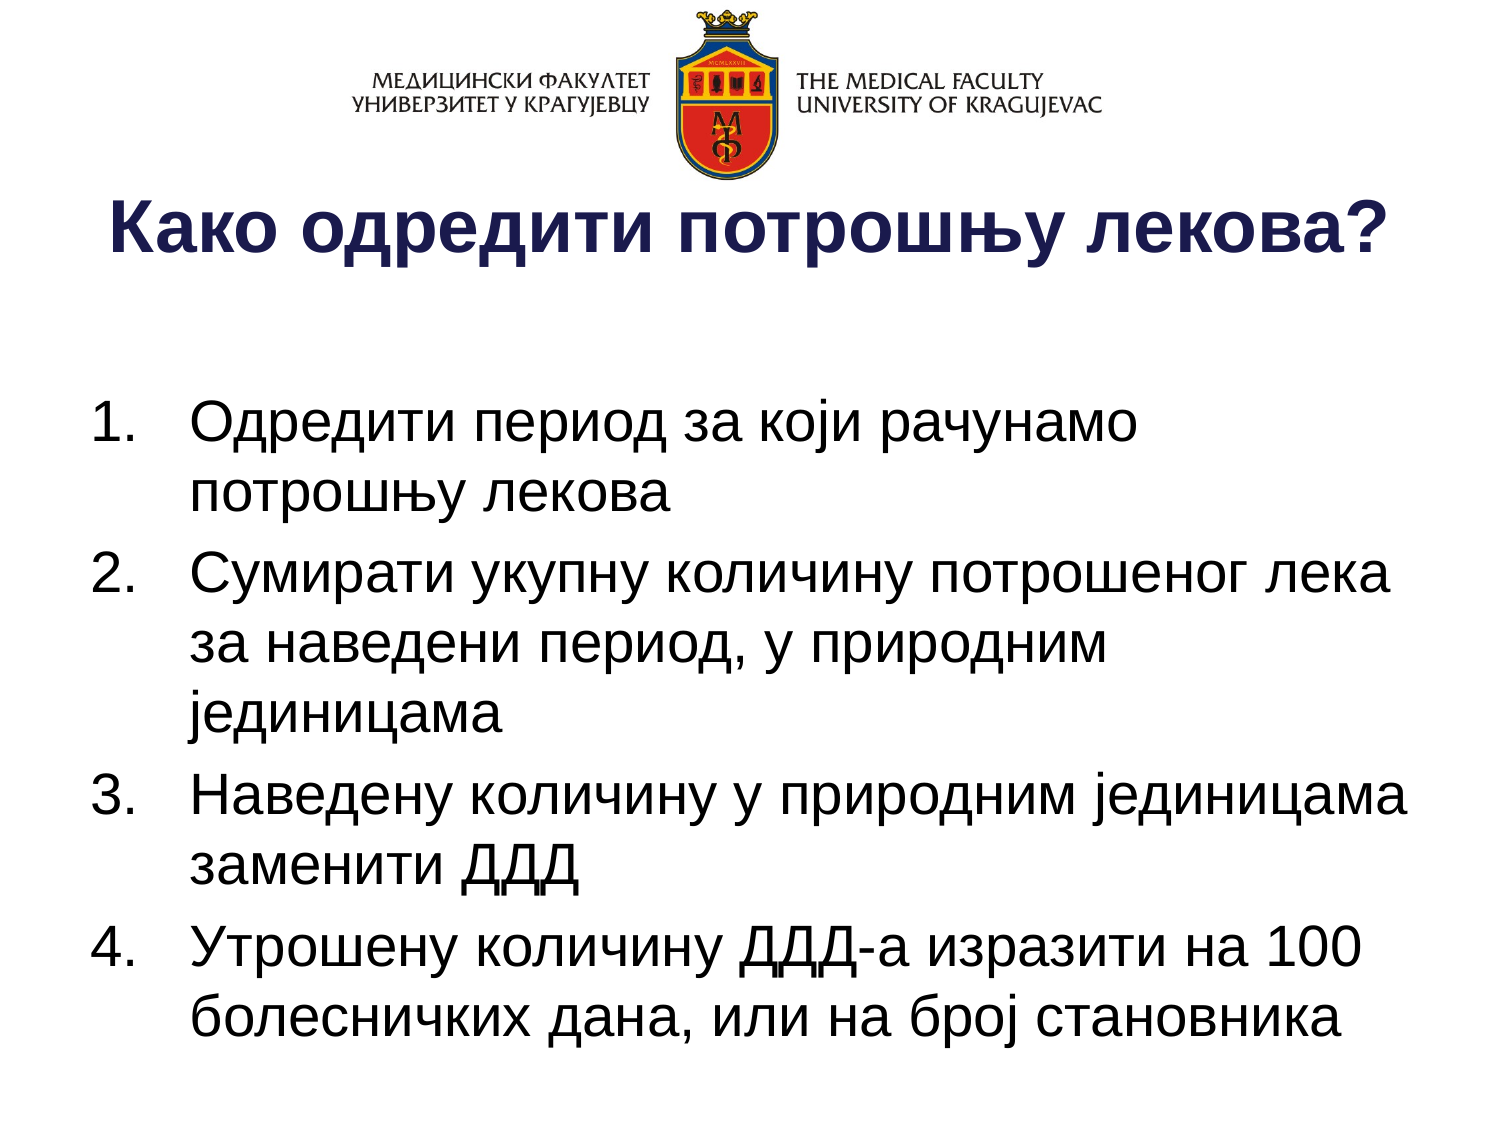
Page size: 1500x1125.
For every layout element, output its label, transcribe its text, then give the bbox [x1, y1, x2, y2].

picture [328, 0, 1125, 173]
list Одредити период за који рачунамо потрошњу лекова Сумирати укупну количину потрошеног лека за наведени период, у природним јединицама Наведену количину у природним јединицама заменити ДДД Утрошену количину ДДД-а изразити на 100 болесничких дана, или на број становника [74, 374, 1426, 1118]
title Како одредити потрошњу лекова? [74, 173, 1426, 362]
